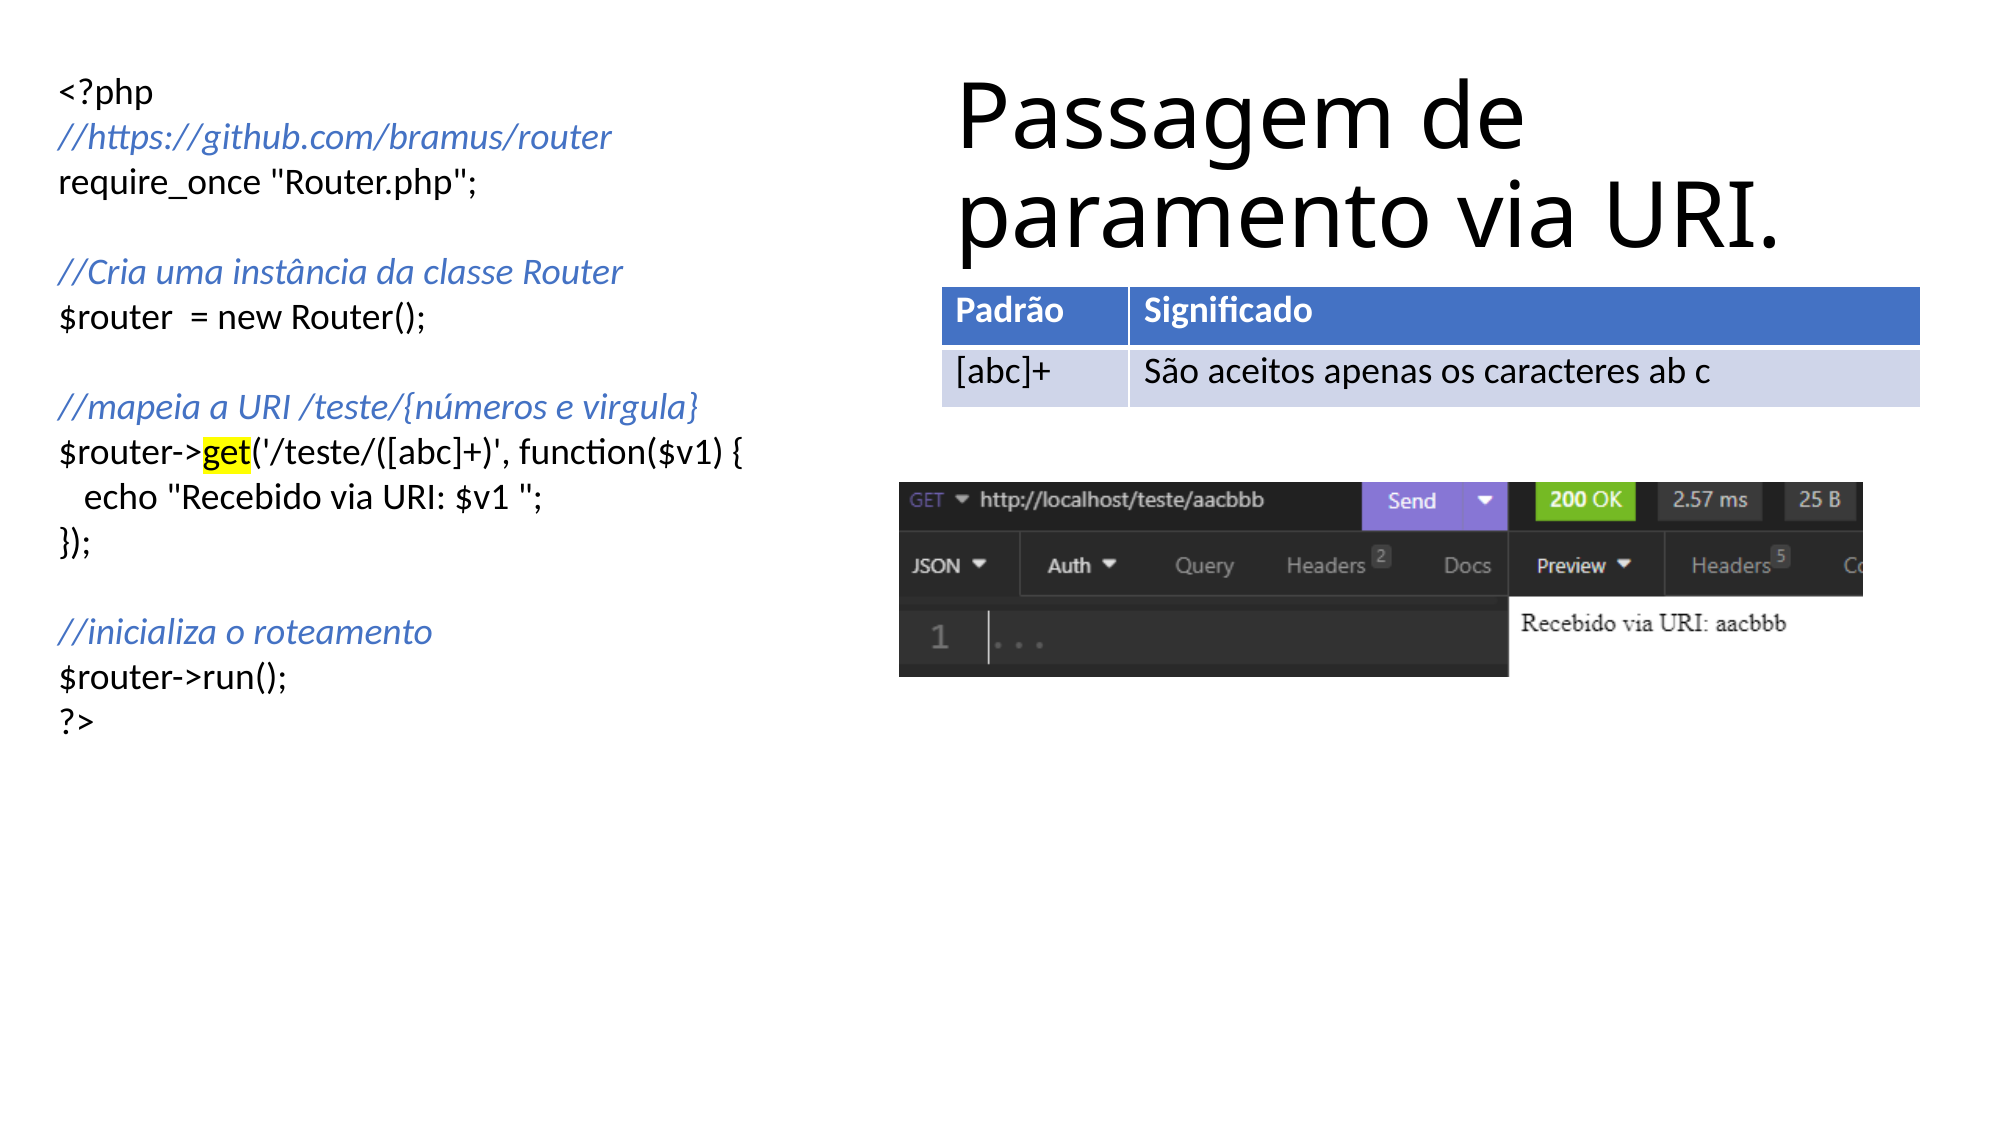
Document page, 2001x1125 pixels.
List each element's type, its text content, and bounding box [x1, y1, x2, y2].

picture [899, 482, 1863, 677]
table_header Significado [1130, 287, 1920, 345]
table_header Padrão [942, 287, 1128, 345]
table_cell [abc]+ [942, 350, 1128, 407]
title Passagem de paramento via URI. [940, 59, 1863, 278]
text_box <?php //https://github.com/bramus/router require_once "Router.php"; //Cria uma instância da classe Router $router = new Router(); //mapeia a URI /teste/{números e virgula} $router->get('/teste/([abc]+)', function($v1) { echo "Recebido via URI: $v1 "; }); //inicializa o roteamento $router->run(); ?> [43, 59, 760, 750]
table_cell São aceitos apenas os caracteres ab c [1130, 350, 1920, 407]
